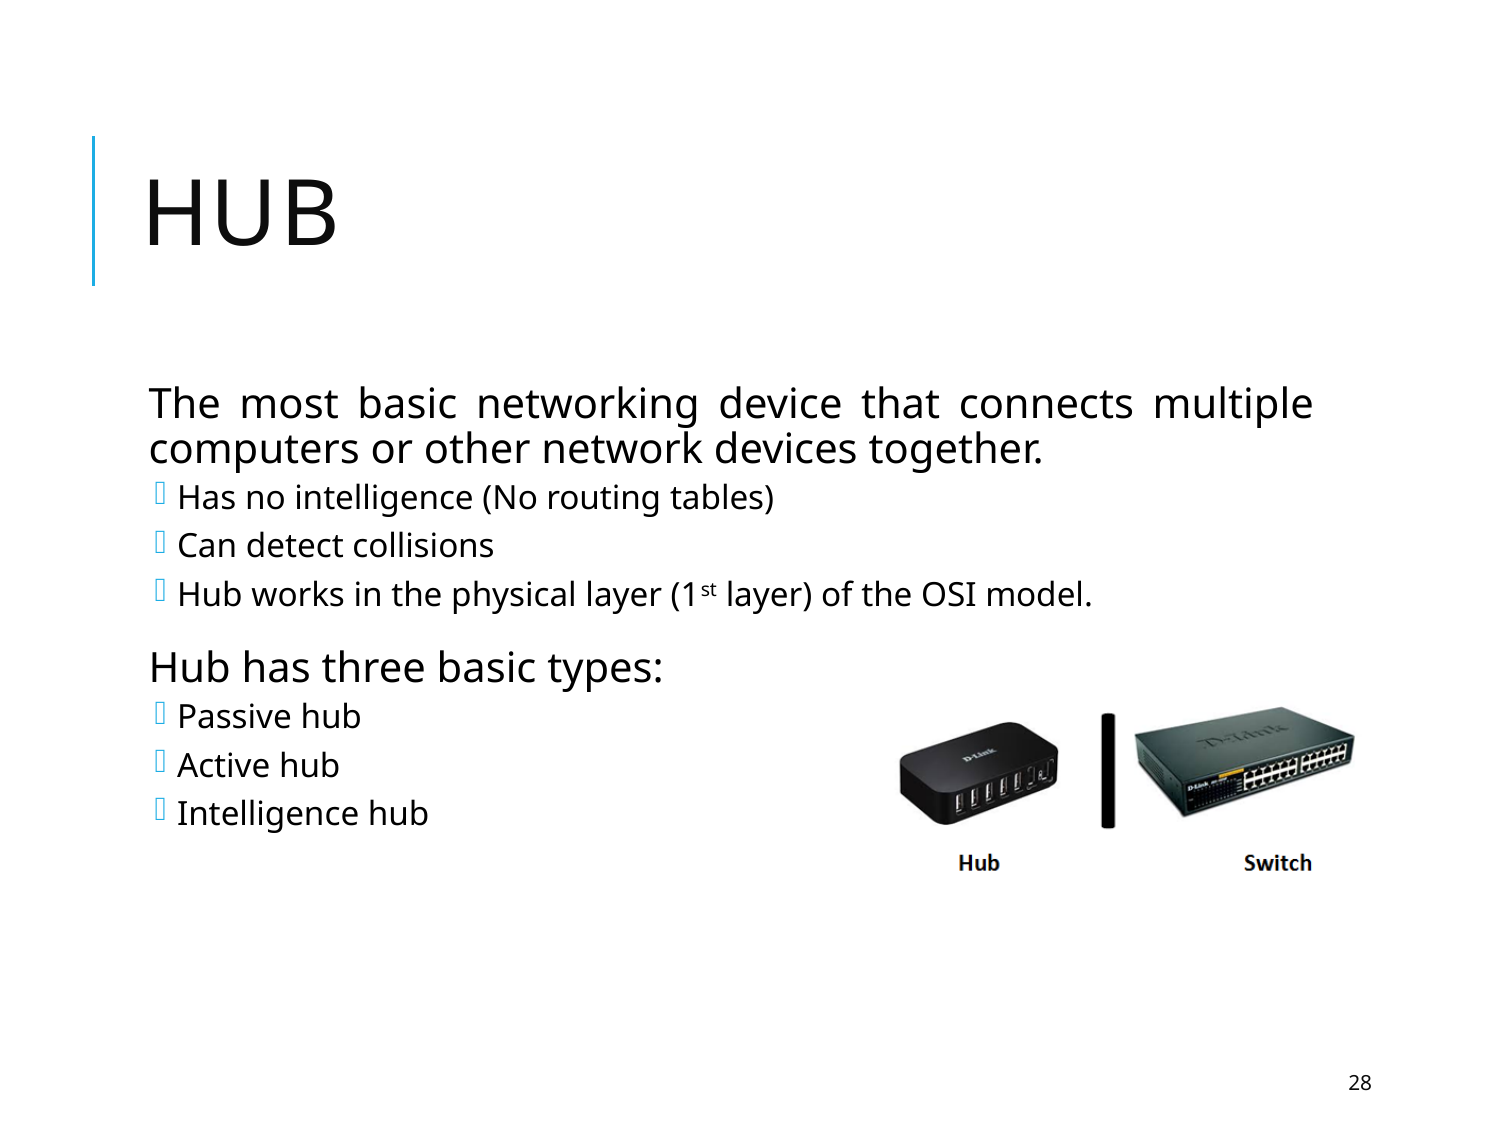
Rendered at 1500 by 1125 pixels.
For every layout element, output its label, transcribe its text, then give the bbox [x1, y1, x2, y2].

picture [870, 654, 1394, 927]
title Hub [126, 96, 1322, 342]
text_box تتصل أجهزة الكمبیوتر في معظم أنواع الشبكات المحلیة- عدا وهو عبارة عن جهاز (coaxial cables)) شبكات الإیثرنت التي تستخدم كوابل محوریة ،(hub) یقوم بدور نقطة وصل مركزیة بین أجهزة الشبكة، وهو یدعى الموزع الشبكي ببعضها. (segments) ووظیفته هي ربط قِطِع الشبكة ومن أنواع الموزِّعات: . Passive Hub الموزع الخامل 􀁸 . Active Hub الموزع النشط 􀁸 . Intelligence Hub الموزع الذكي 􀁸 یمثل هذا النوع من الموزعات موزع للأط ا رف : " Passive Hub" (أ) الموزع الخامل السلكیة(مشترك) وهو یمثل عقدة اتصال ولا یكبر الإشارة ولا یحتاج لقدرة كهربائیة. یستقبل الإشارة ویعمل على تقویتها وٕاعادة : " Active Hub " (ب) الموزع النشط تولیدها مرة أخرى مثل مقوي الاشارة مما یسمح بمسافات اكبر بین اجهزة الشبكة. هو نوع من الموزعات الفعال : " Intelligence Hub " الموزع الذكي 􀂃 یقوم بوظائف اضافیة مثل توزیع البیانات حسب اهمیتها. [249, 1062, 1500, 1125]
list The most basic networking device that connects multiple computers or other network devices together. Has no intelligence (No routing tables) Can detect collisions Hub works in the physical layer (1st layer) of the OSI model. Hub has three basic types: Passive hub Active hub Intelligence hub [126, 375, 1322, 1035]
